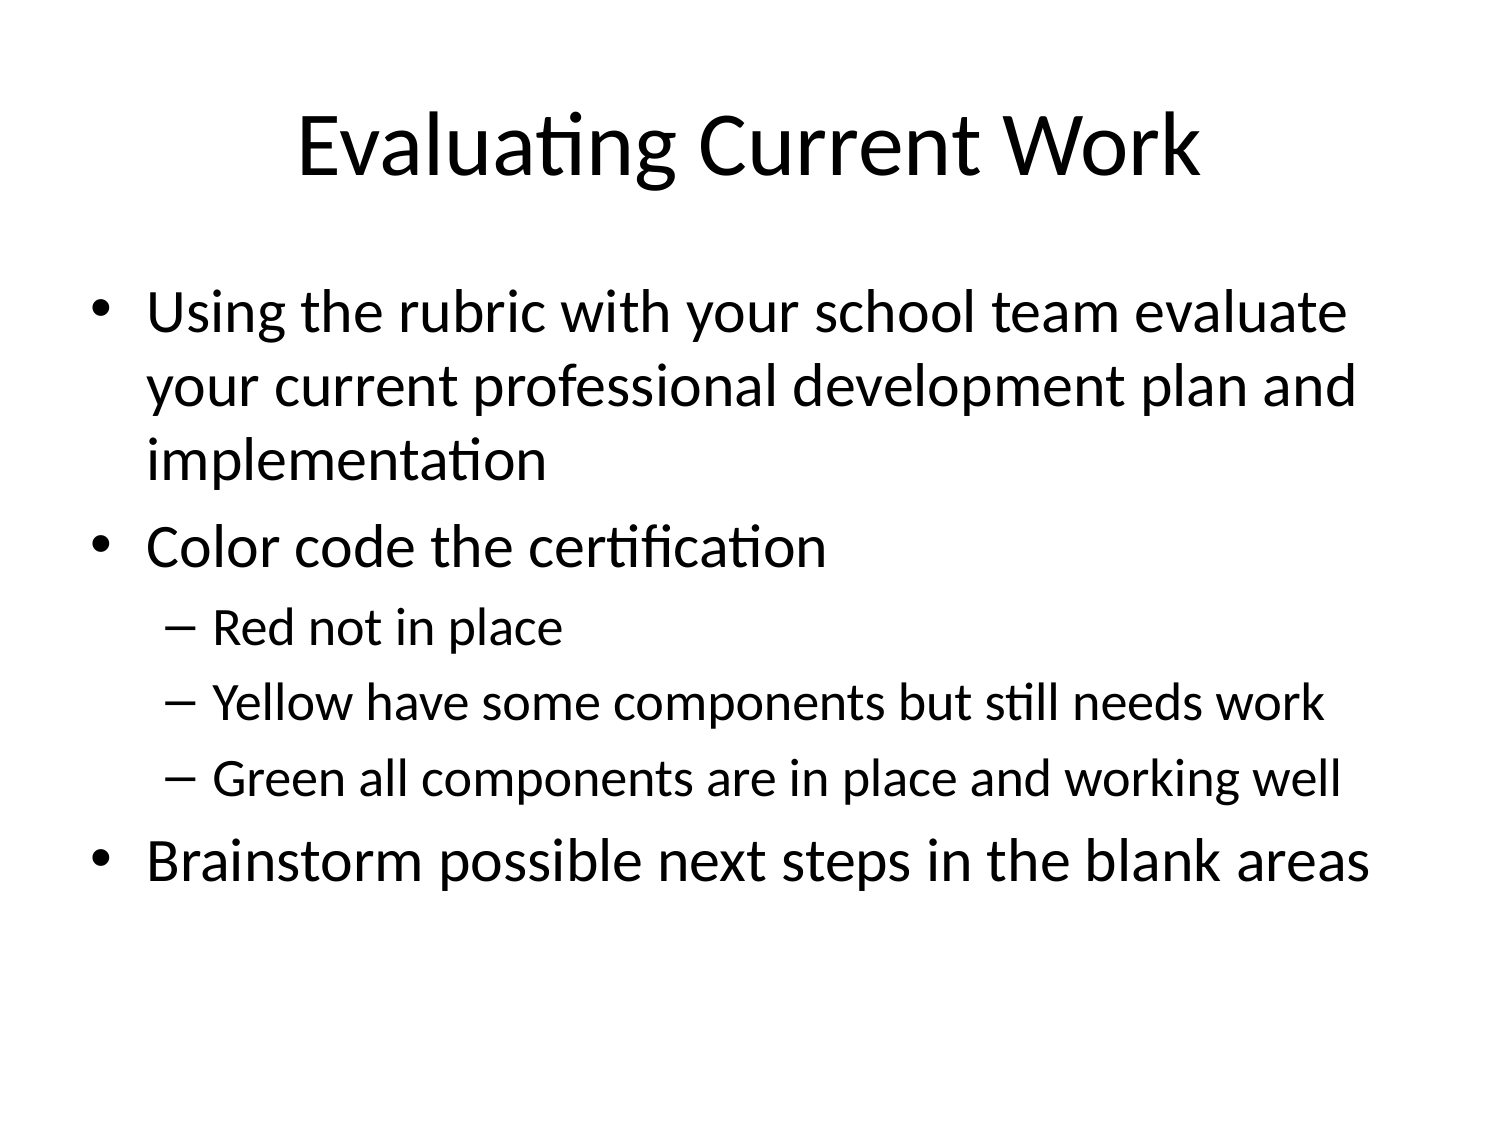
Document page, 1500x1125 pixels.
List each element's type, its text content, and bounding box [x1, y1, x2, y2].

list Using the rubric with your school team evaluate your current professional development plan and implementation Color code the certification Red not in place Yellow have some components but still needs work Green all components are in place and working well Brainstorm possible next steps in the blank areas [75, 262, 1425, 1005]
title Evaluating Current Work [75, 45, 1425, 233]
